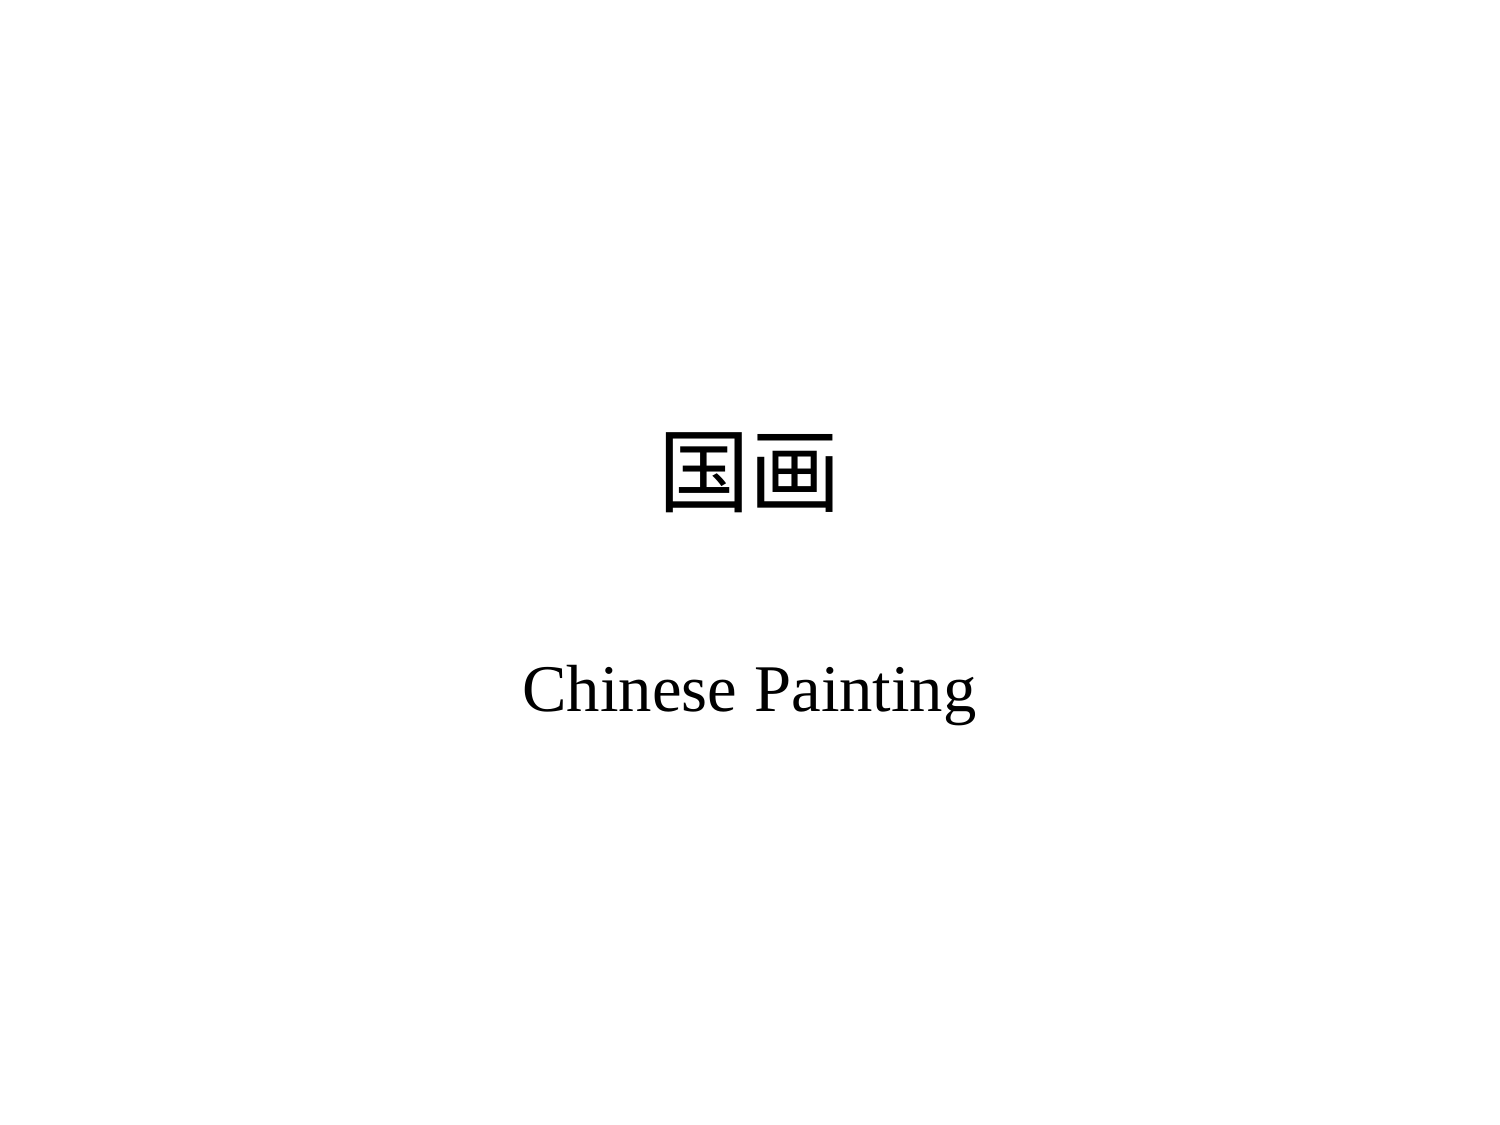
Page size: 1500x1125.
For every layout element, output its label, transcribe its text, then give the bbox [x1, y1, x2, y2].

title 国画 [112, 375, 1388, 563]
subtitle Chinese Painting [225, 637, 1275, 925]
